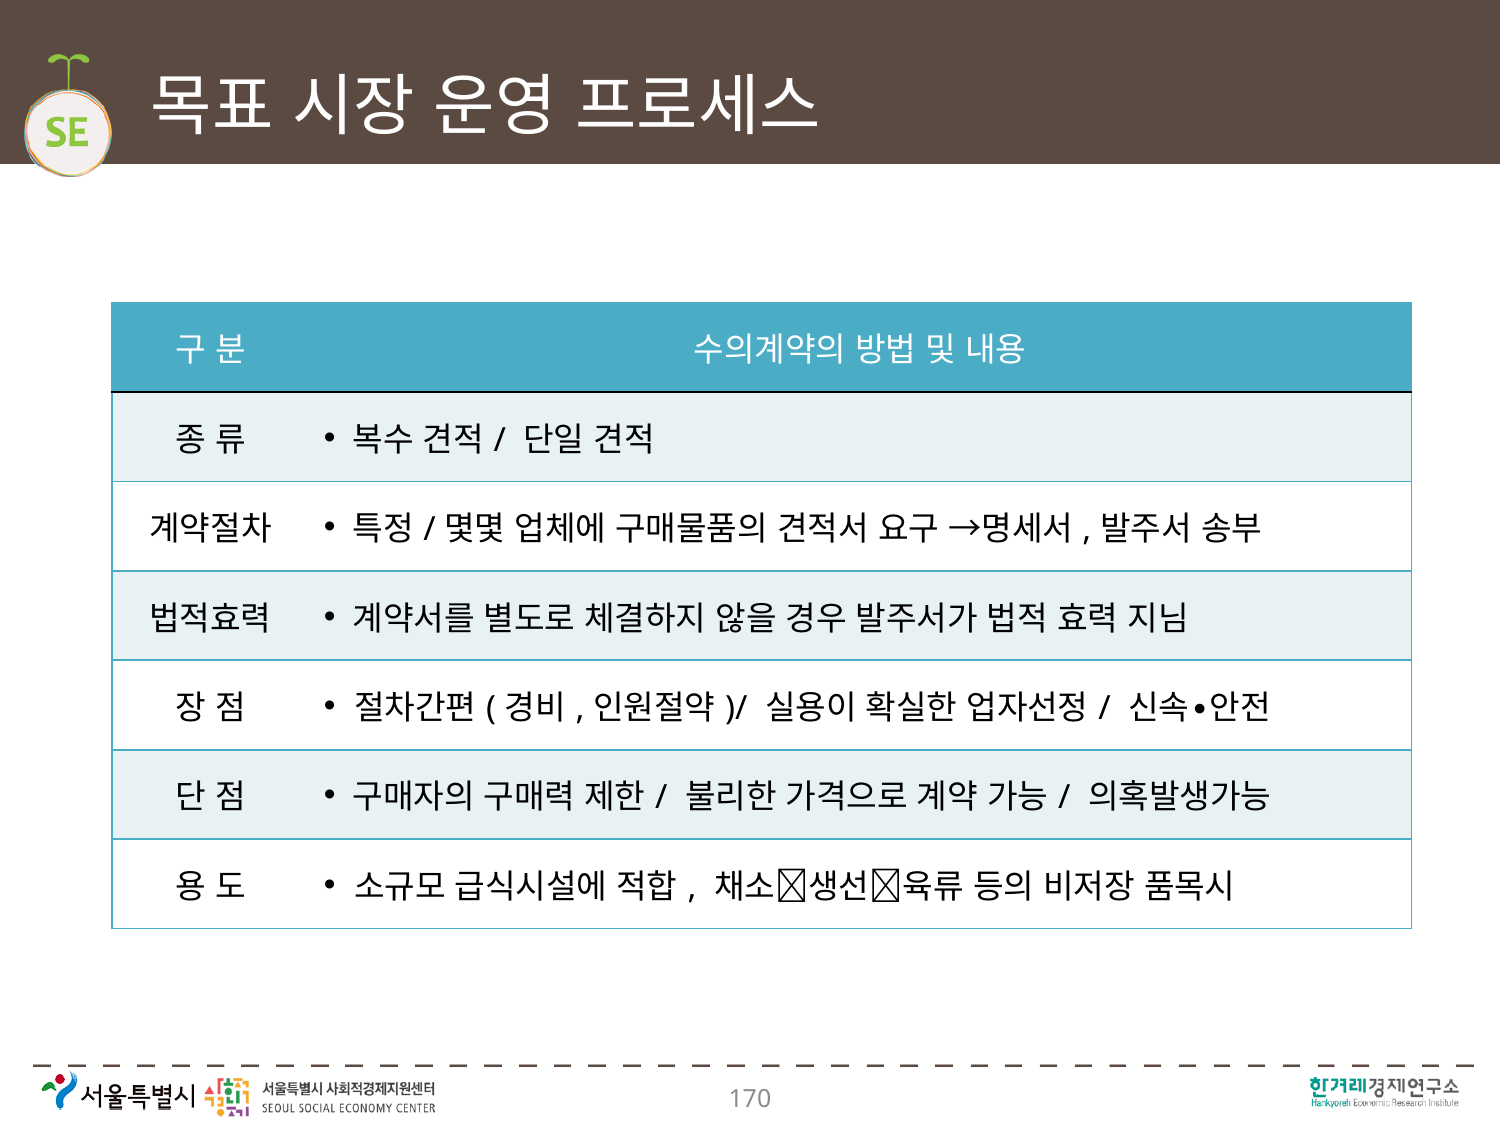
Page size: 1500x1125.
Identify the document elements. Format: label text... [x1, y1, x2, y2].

table_cell 장 점 [113, 661, 309, 749]
picture [0, 0, 1500, 1125]
table_cell 복수 견적/ 단일 견적 [309, 393, 1411, 481]
table_cell 구매자의 구매력 제한/ 불리한 가격으로 계약 가능/ 의혹발생가능 [309, 751, 1411, 838]
table_cell 종 류 [113, 393, 309, 481]
table_cell 특정/몇몇 업체에 구매물품의 견적서 요구 →명세서,발주서 송부 [309, 482, 1411, 570]
table_cell 소규모 급식시설에 적합, 채소생선육류 등의 비저장 품목시 [309, 840, 1411, 928]
table_cell 계약서를 별도로 체결하지 않을 경우 발주서가 법적 효력 지님 [309, 572, 1411, 659]
slide_number 170 [696, 1069, 804, 1125]
table_header 구 분 [113, 304, 309, 391]
table_cell 단 점 [113, 751, 309, 838]
table_cell 법적효력 [113, 572, 309, 659]
table_cell 용 도 [113, 840, 309, 928]
table_cell 계약절차 [113, 482, 309, 570]
table_header 수의계약의 방법 및 내용 [309, 304, 1411, 391]
table_cell 절차간편(경비,인원절약)/ 실용이 확실한 업자선정/ 신속∙안전 [309, 661, 1411, 749]
title 목표 시장 운영 프로세스 [135, 45, 1463, 161]
